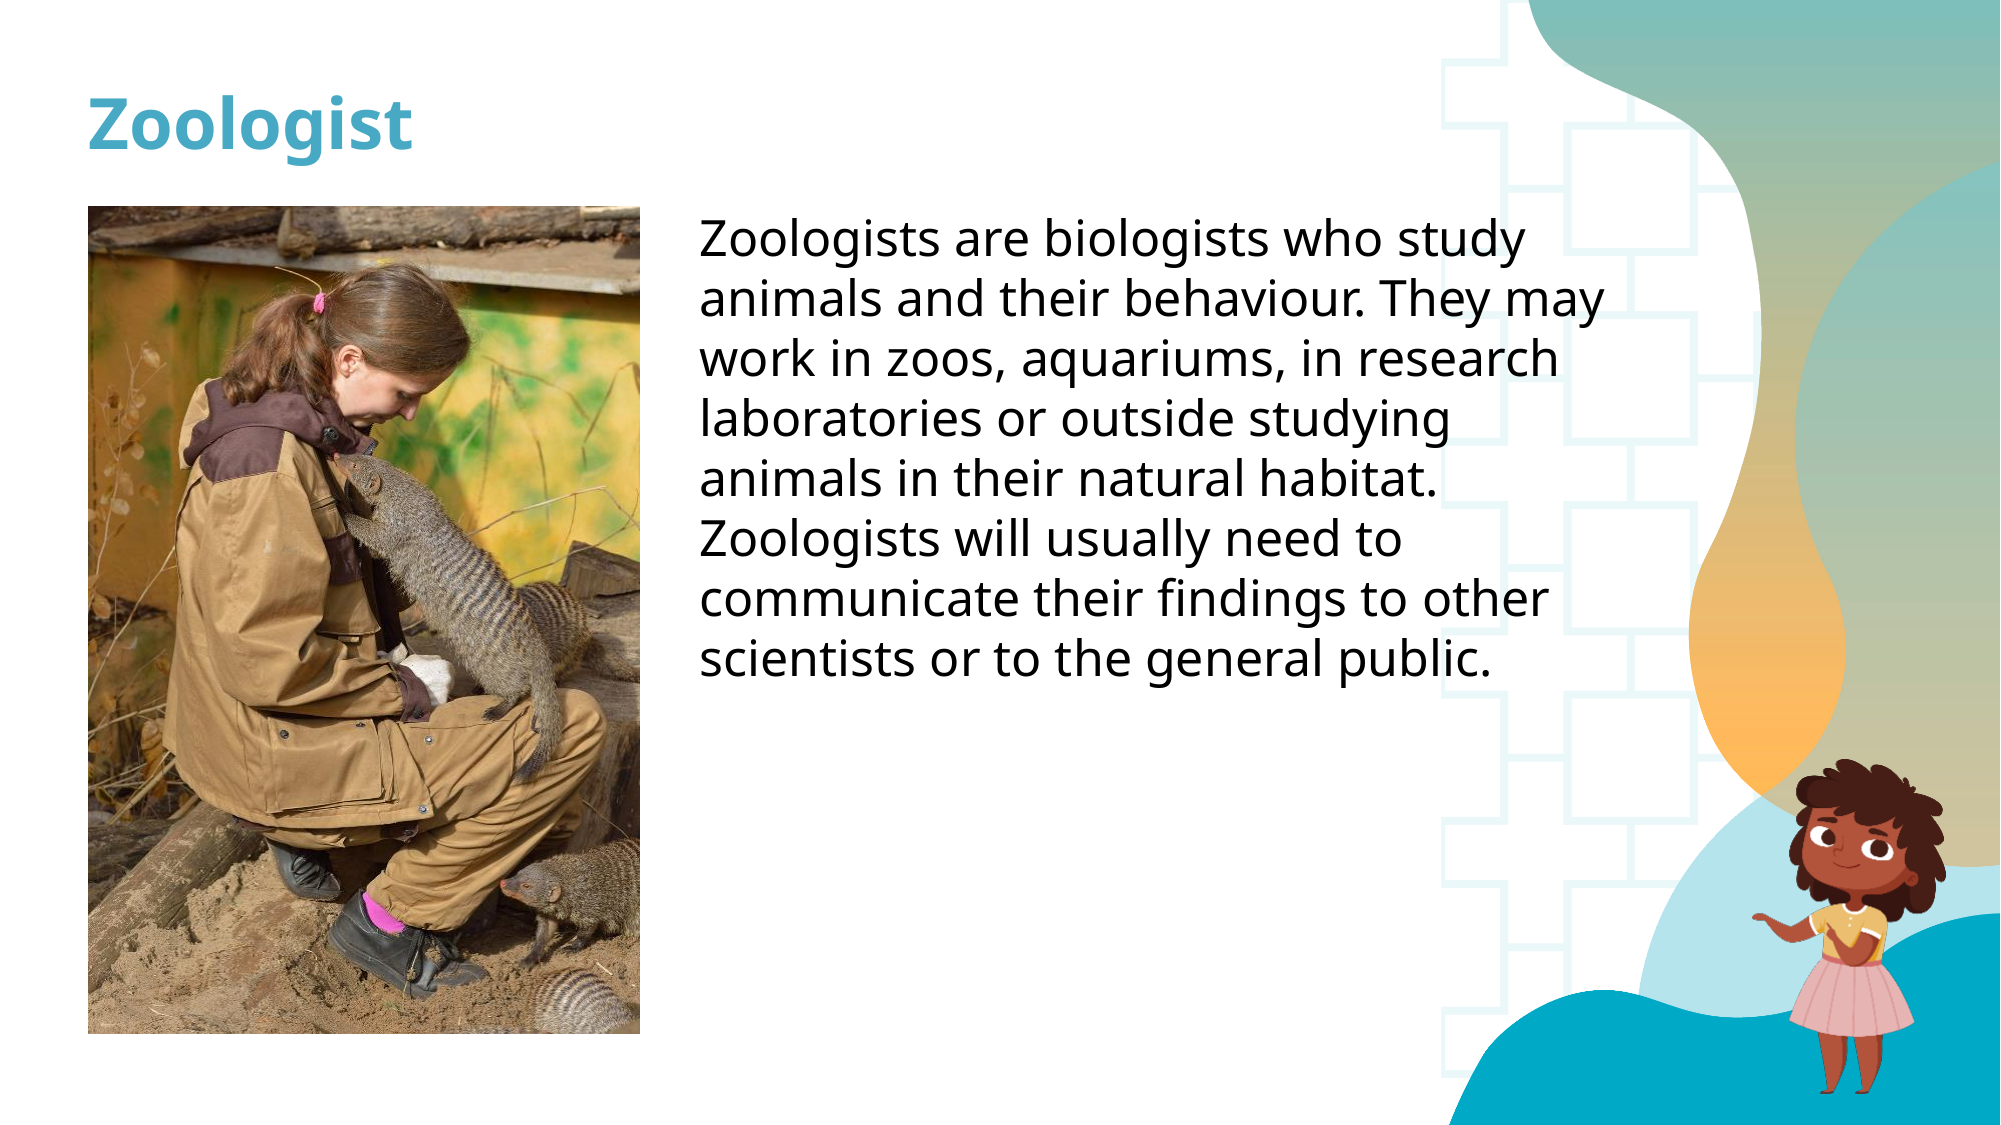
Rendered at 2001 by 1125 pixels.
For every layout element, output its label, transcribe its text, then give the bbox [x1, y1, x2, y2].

picture [88, 206, 640, 1034]
list Zoologists are biologists who study animals and their behaviour. They may work in zoos, aquariums, in research laboratories or outside studying animals in their natural habitat. Zoologists will usually need to communicate their findings to other scientists or to the general public. [699, 206, 1631, 1034]
title Zoologist [88, 88, 1654, 161]
picture [1316, 0, 2000, 1125]
